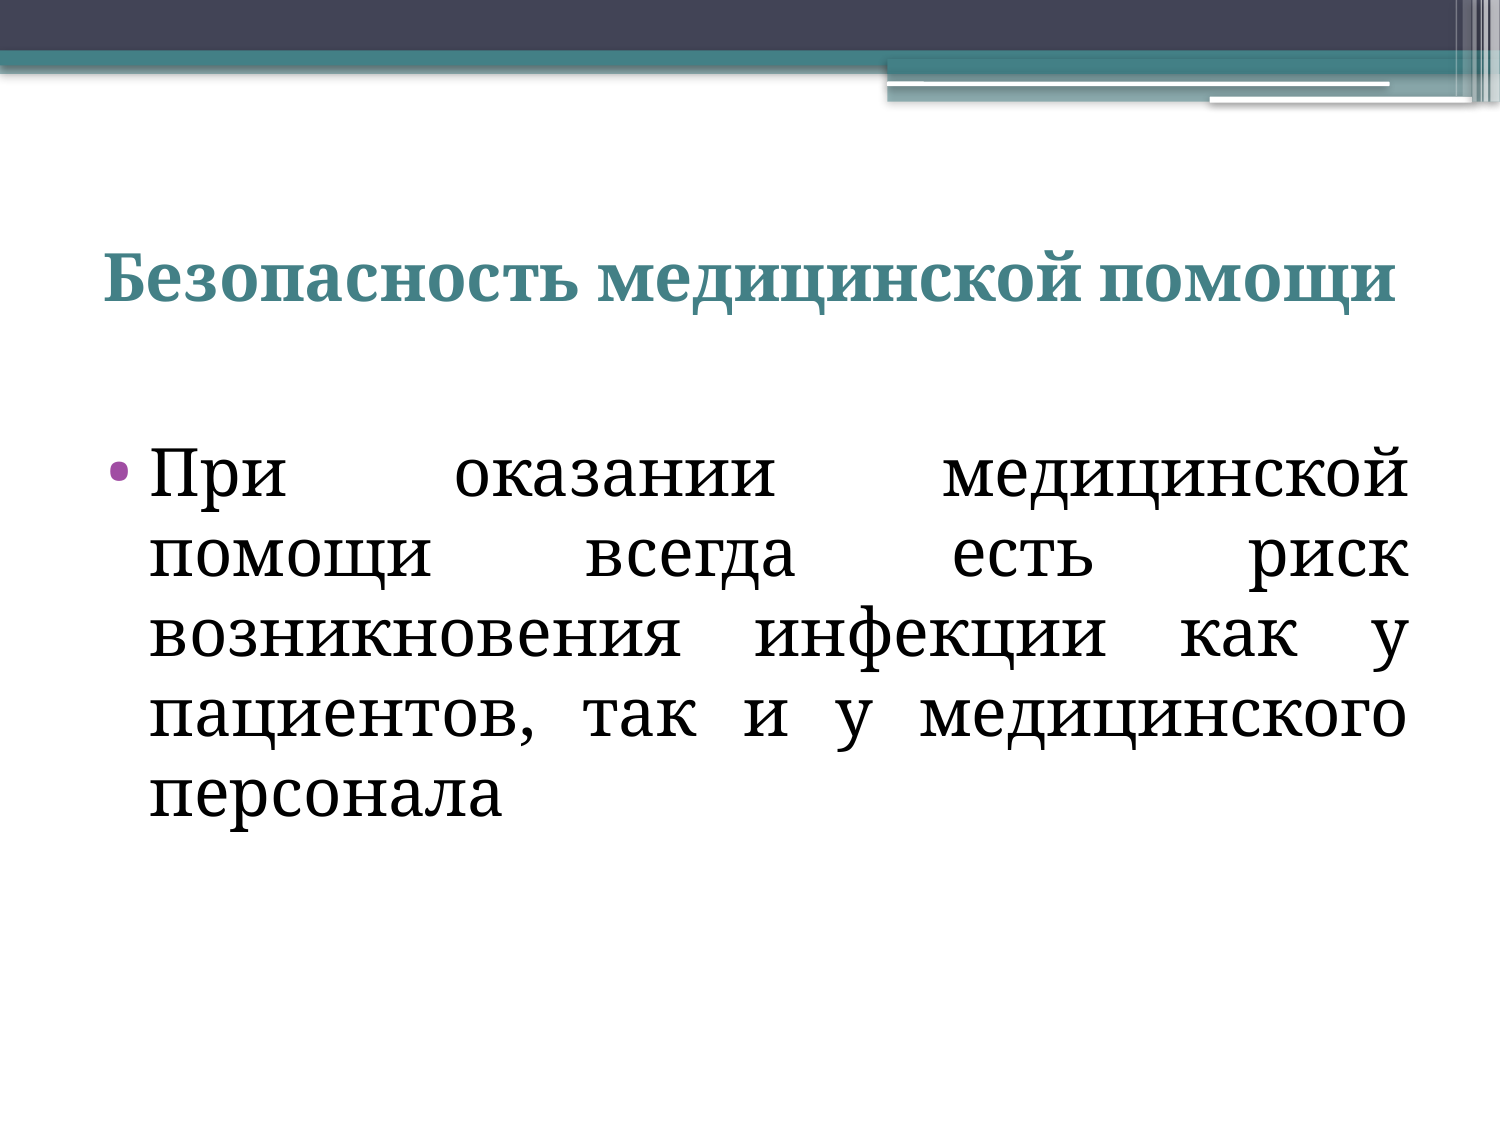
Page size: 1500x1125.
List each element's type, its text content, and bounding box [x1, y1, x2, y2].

list При оказании медицинской помощи всегда есть риск возникновения инфекции как у пациентов, так и у медицинского персонала [75, 421, 1425, 1079]
title Безопасность медицинской помощи [75, 187, 1425, 363]
